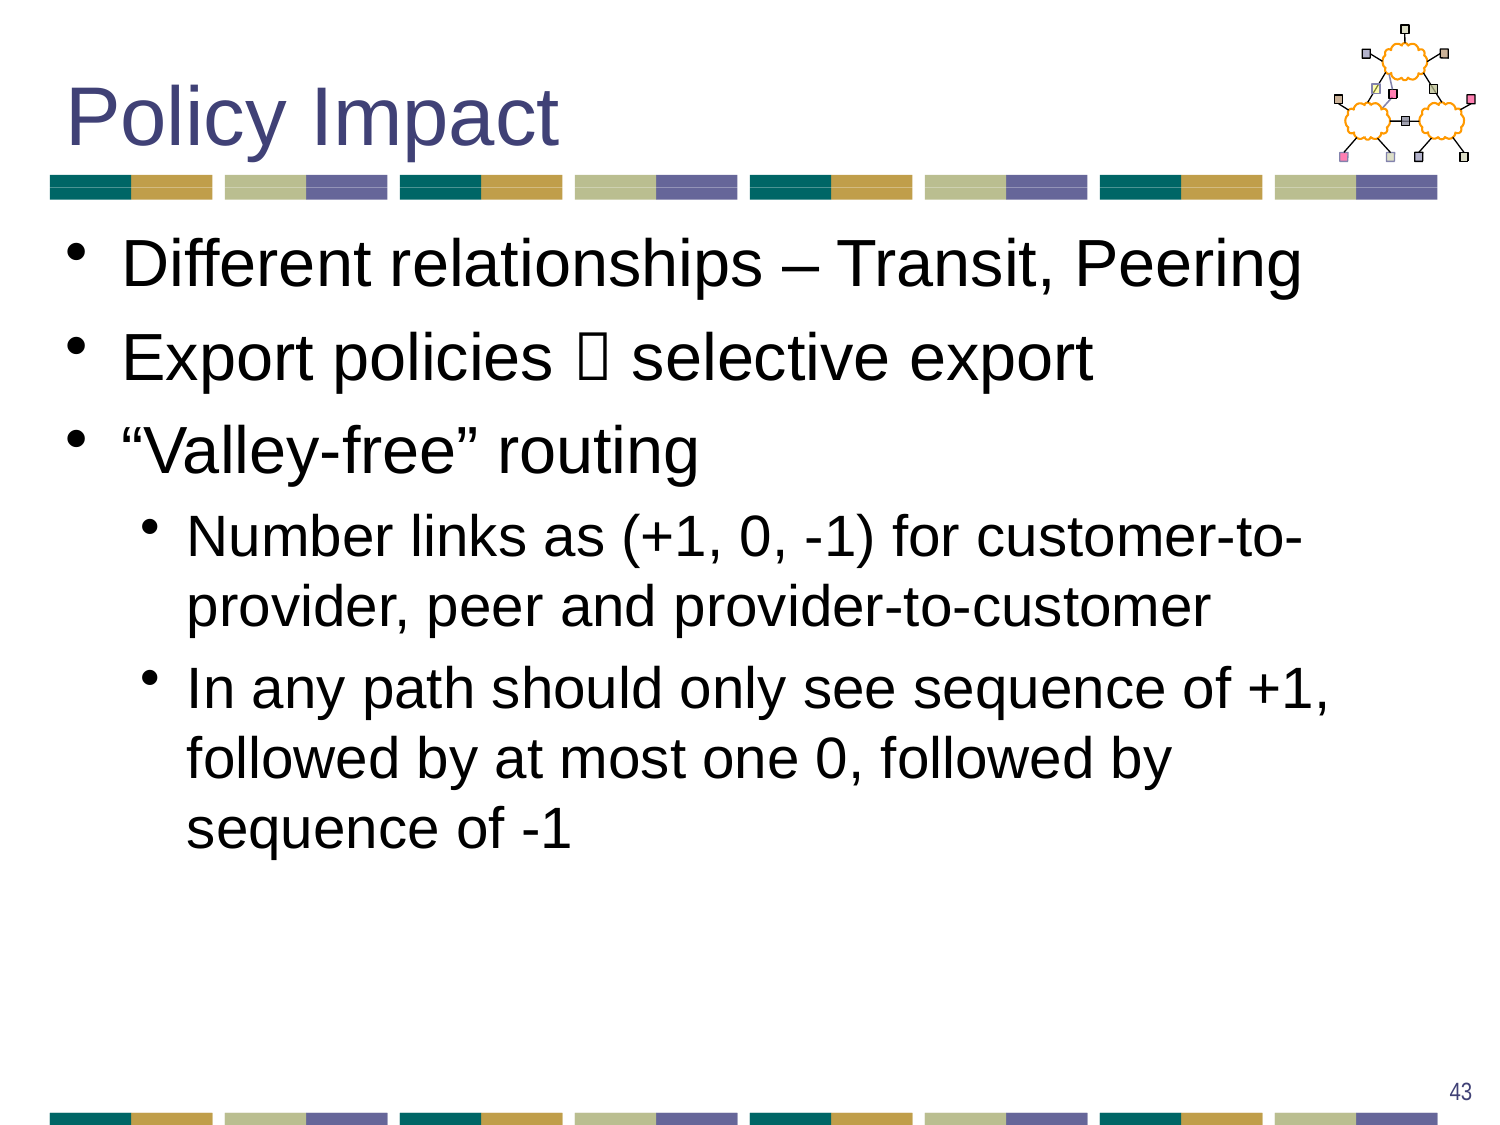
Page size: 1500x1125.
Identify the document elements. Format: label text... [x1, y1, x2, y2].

slide_number 43 [1174, 1037, 1488, 1113]
list Different relationships – Transit, Peering Export policies  selective export “Valley-free” routing Number links as (+1, 0, -1) for customer-to-provider, peer and provider-to-customer In any path should only see sequence of +1, followed by at most one 0, followed by sequence of -1 [49, 212, 1438, 1001]
title Policy Impact [49, 62, 1388, 163]
